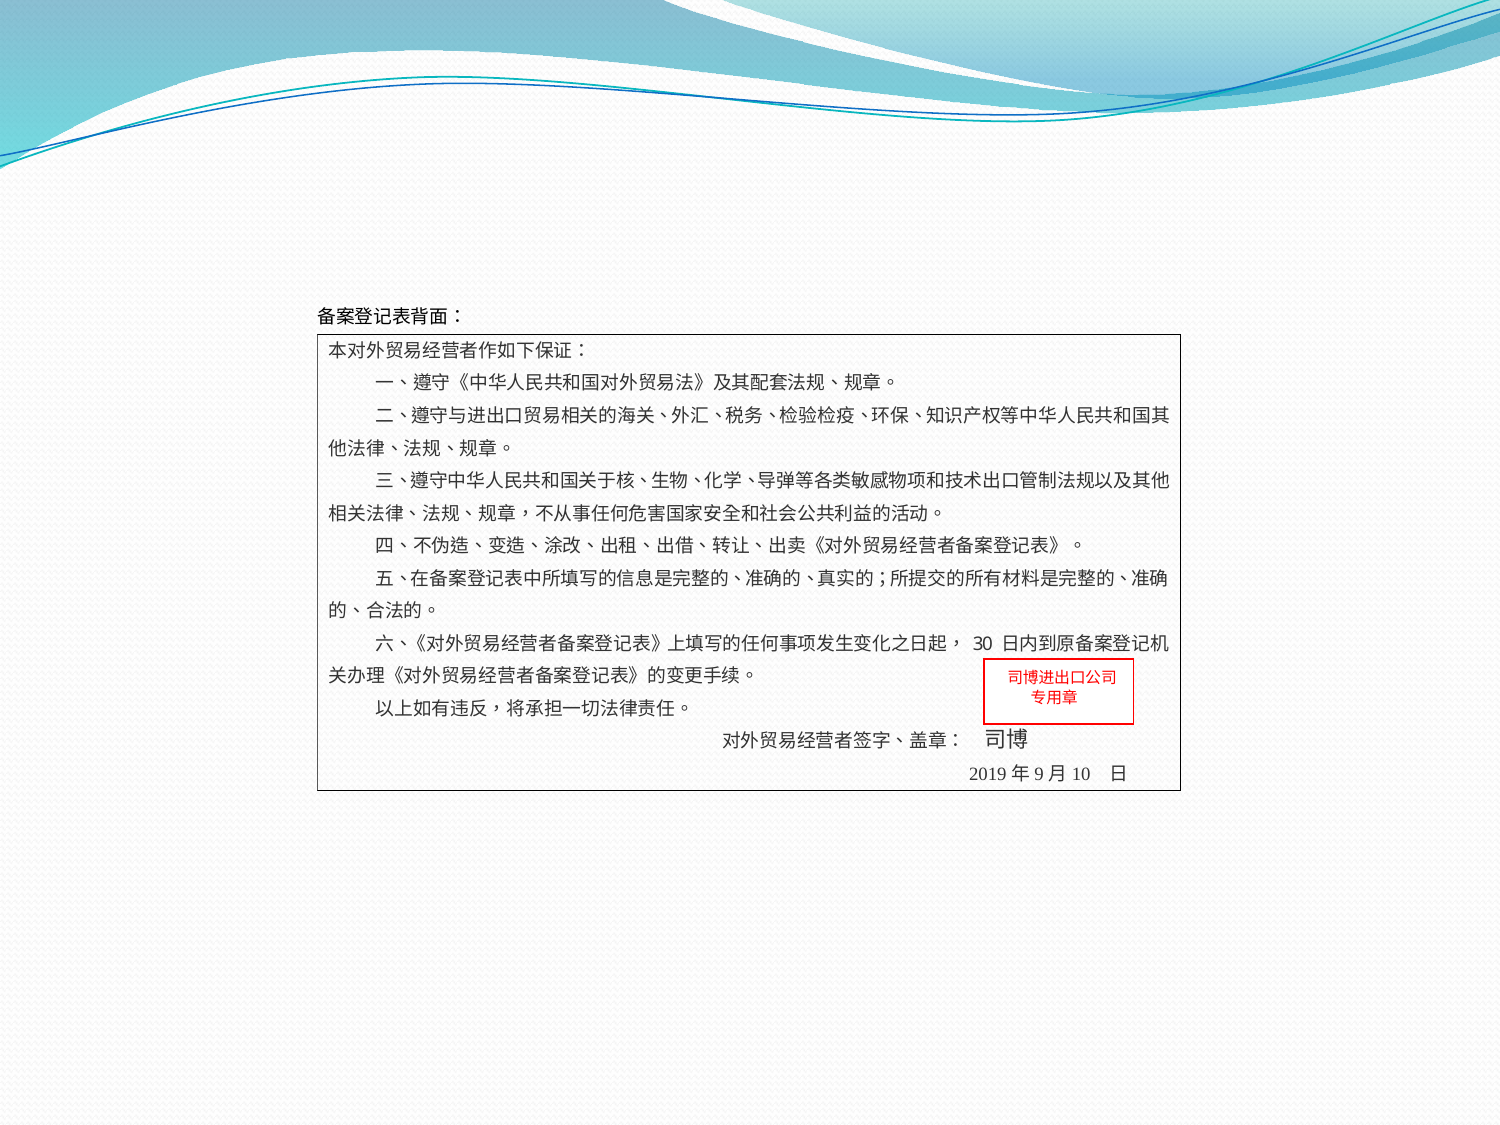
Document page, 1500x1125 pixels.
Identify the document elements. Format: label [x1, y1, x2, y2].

picture [316, 300, 1183, 824]
